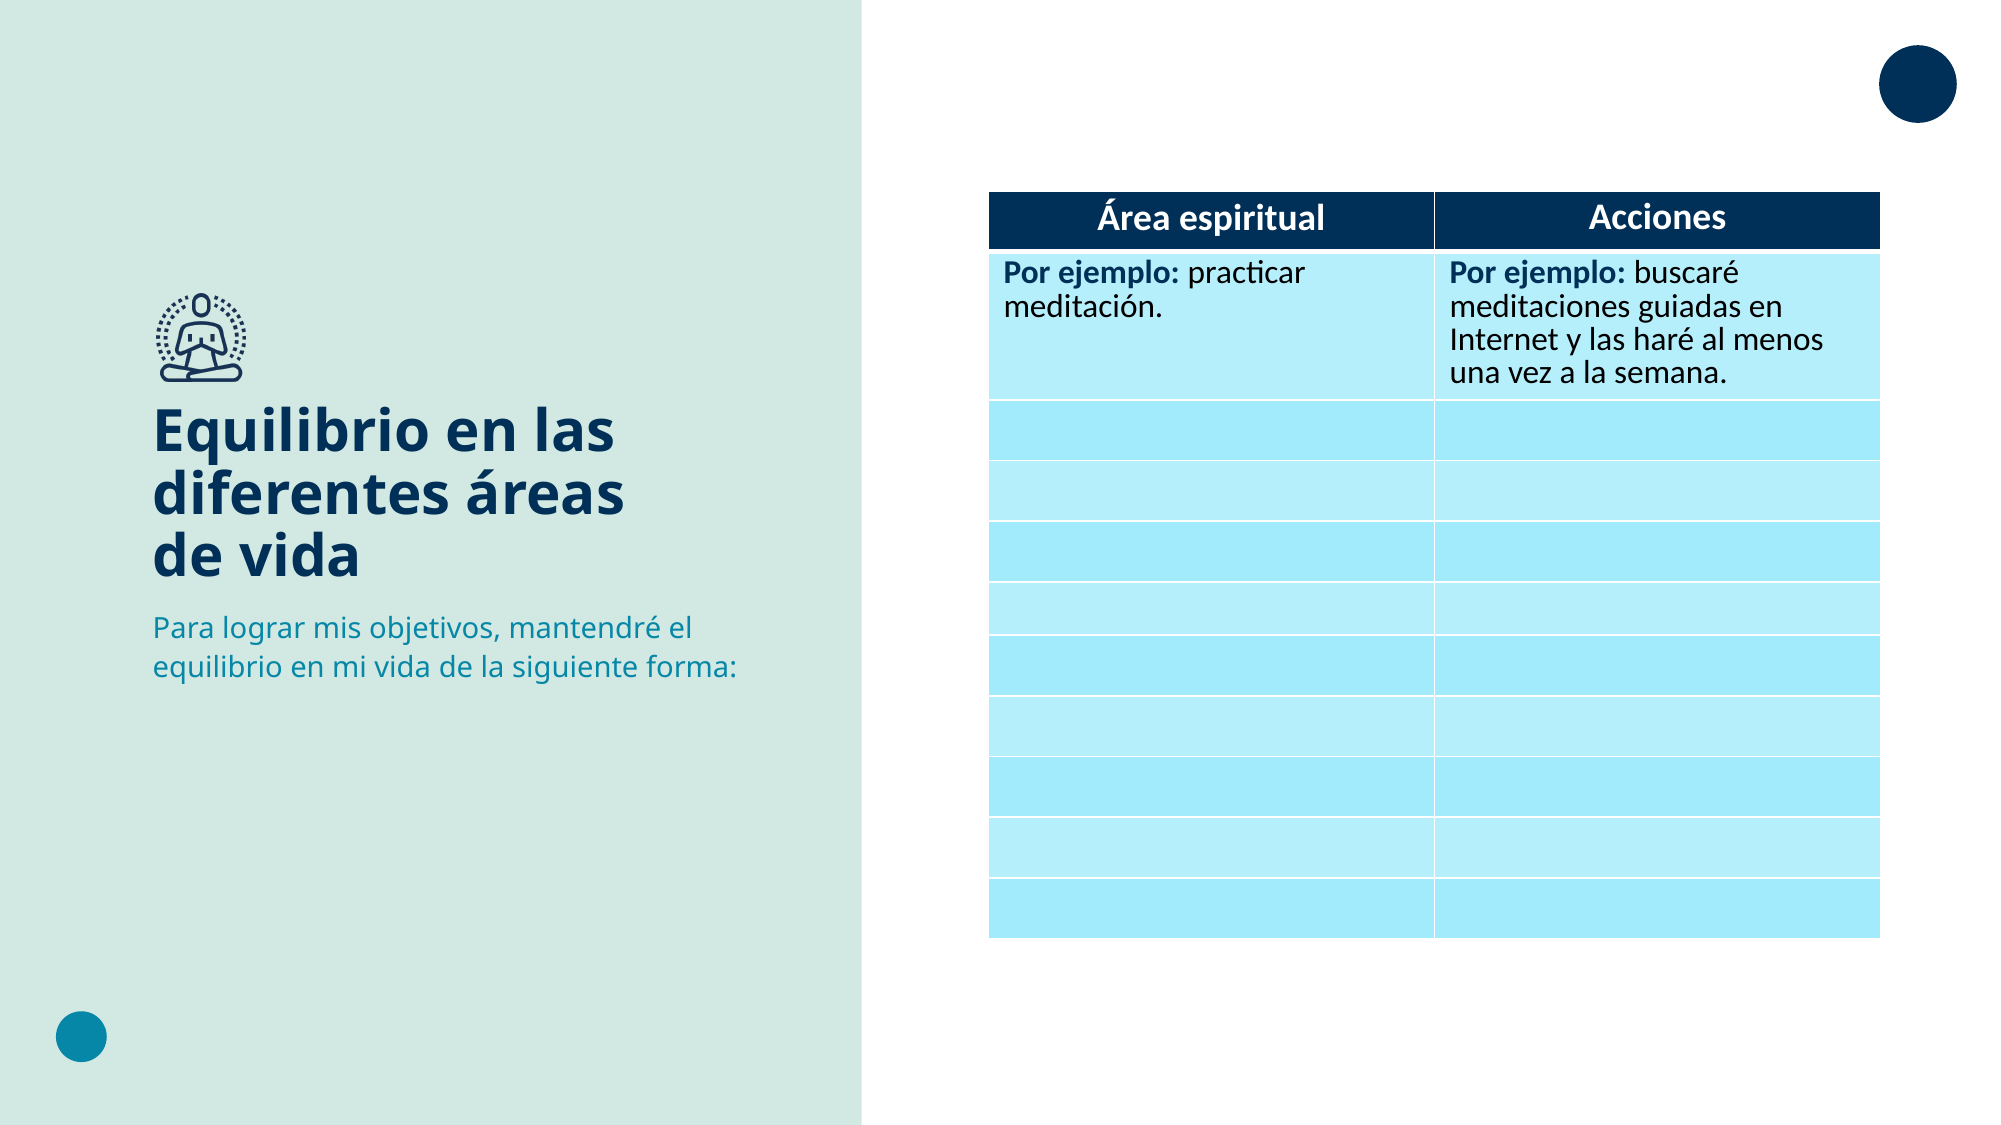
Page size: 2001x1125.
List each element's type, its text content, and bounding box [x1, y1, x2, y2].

table_cell [1435, 461, 1880, 520]
table_cell [1435, 757, 1880, 816]
picture [156, 293, 246, 382]
table_cell [1435, 522, 1880, 581]
table_cell [989, 757, 1434, 816]
table_cell [1435, 879, 1880, 938]
table_header Acciones [1435, 192, 1880, 249]
table_header Área espiritual [989, 192, 1434, 249]
list Para lograr mis objetivos, mantendré el equilibrio en mi vida de la siguiente forma: [137, 597, 756, 693]
table_cell [989, 818, 1434, 877]
table_cell [989, 583, 1434, 634]
table_cell [989, 461, 1434, 520]
title Equilibrio en las diferentes áreas de vida [137, 388, 783, 598]
table_cell [989, 697, 1434, 756]
table_cell [989, 636, 1434, 695]
table_cell [1435, 583, 1880, 634]
table_cell [989, 879, 1434, 938]
table_cell [1435, 401, 1880, 460]
table_cell Por ejemplo: practicar meditación. [989, 254, 1434, 399]
table_cell Por ejemplo: buscaré meditaciones guiadas en Internet y las haré al menos una vez a la semana. [1435, 254, 1880, 399]
table_cell [989, 401, 1434, 460]
table_cell [1435, 697, 1880, 756]
table_cell [989, 522, 1434, 581]
table_cell [1435, 636, 1880, 695]
table_cell [1435, 818, 1880, 877]
